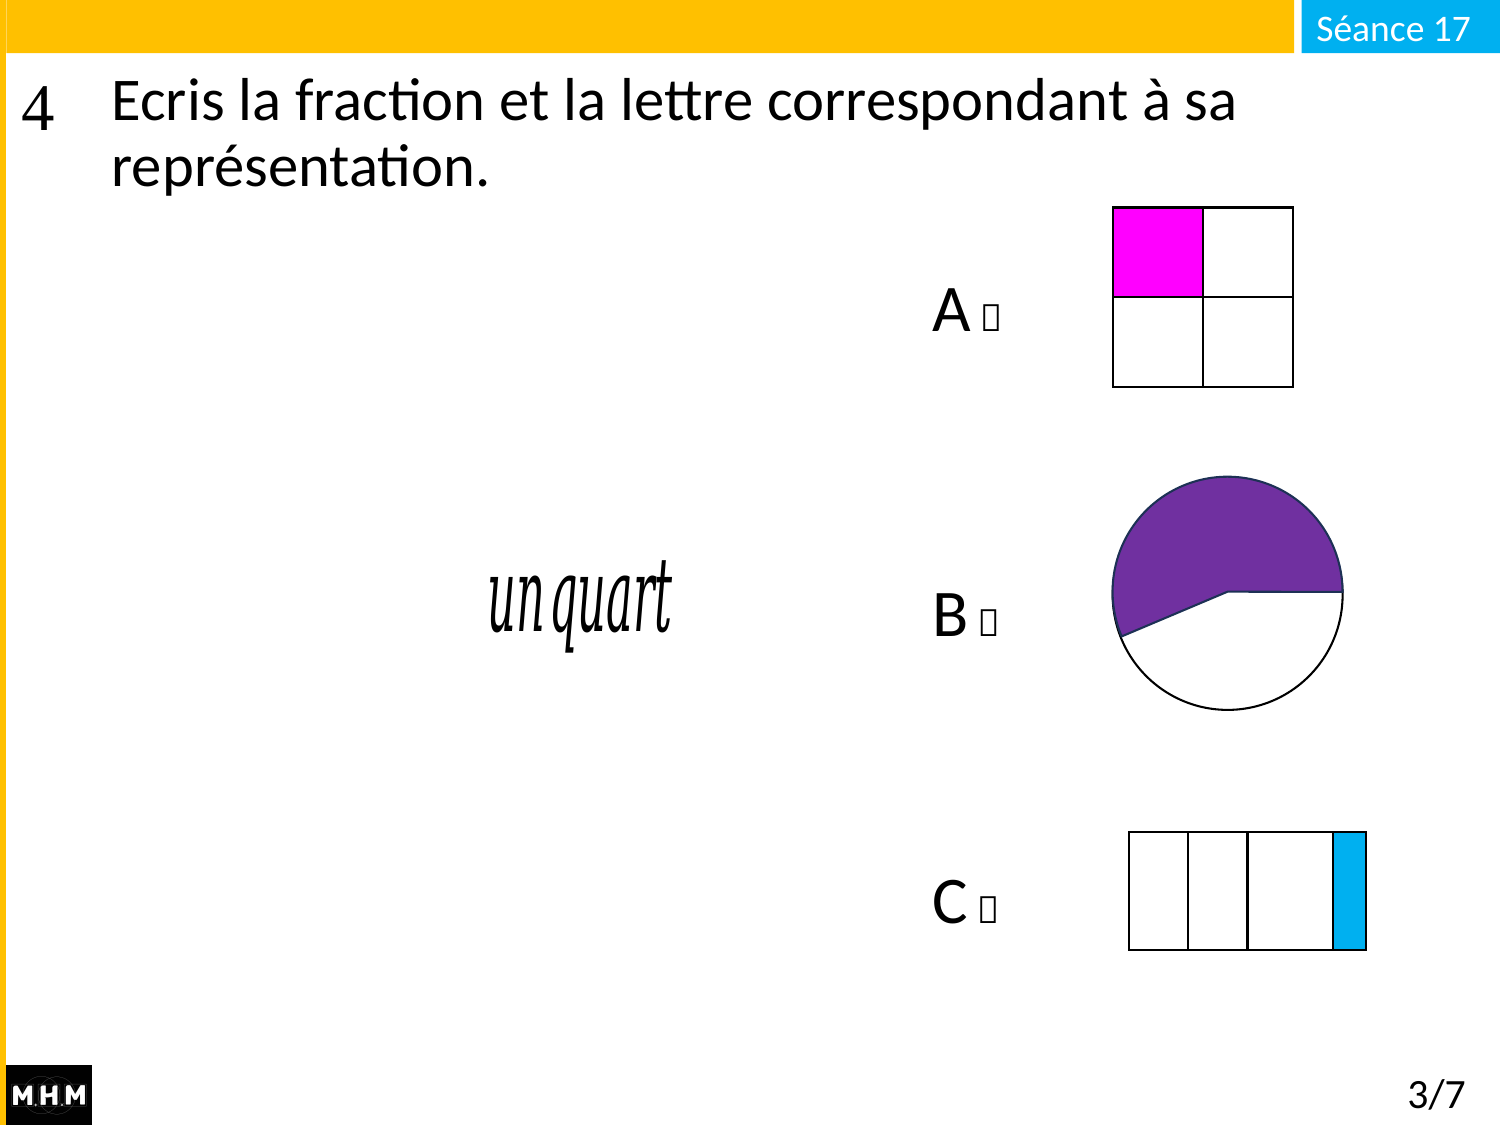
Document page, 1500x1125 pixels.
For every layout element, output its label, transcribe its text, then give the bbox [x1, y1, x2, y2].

text_box A  [918, 257, 1065, 353]
text_box [1111, 475, 1344, 638]
text_box [1115, 593, 1344, 711]
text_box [1129, 832, 1367, 951]
text_box B  [918, 562, 1065, 658]
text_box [1112, 207, 1293, 388]
title Ecris la fraction et la lettre correspondant à sa représentation. [96, 60, 1391, 208]
list 3/7 [1373, 1064, 1500, 1125]
text_box C  [918, 849, 1065, 944]
picture [6, 1065, 92, 1125]
